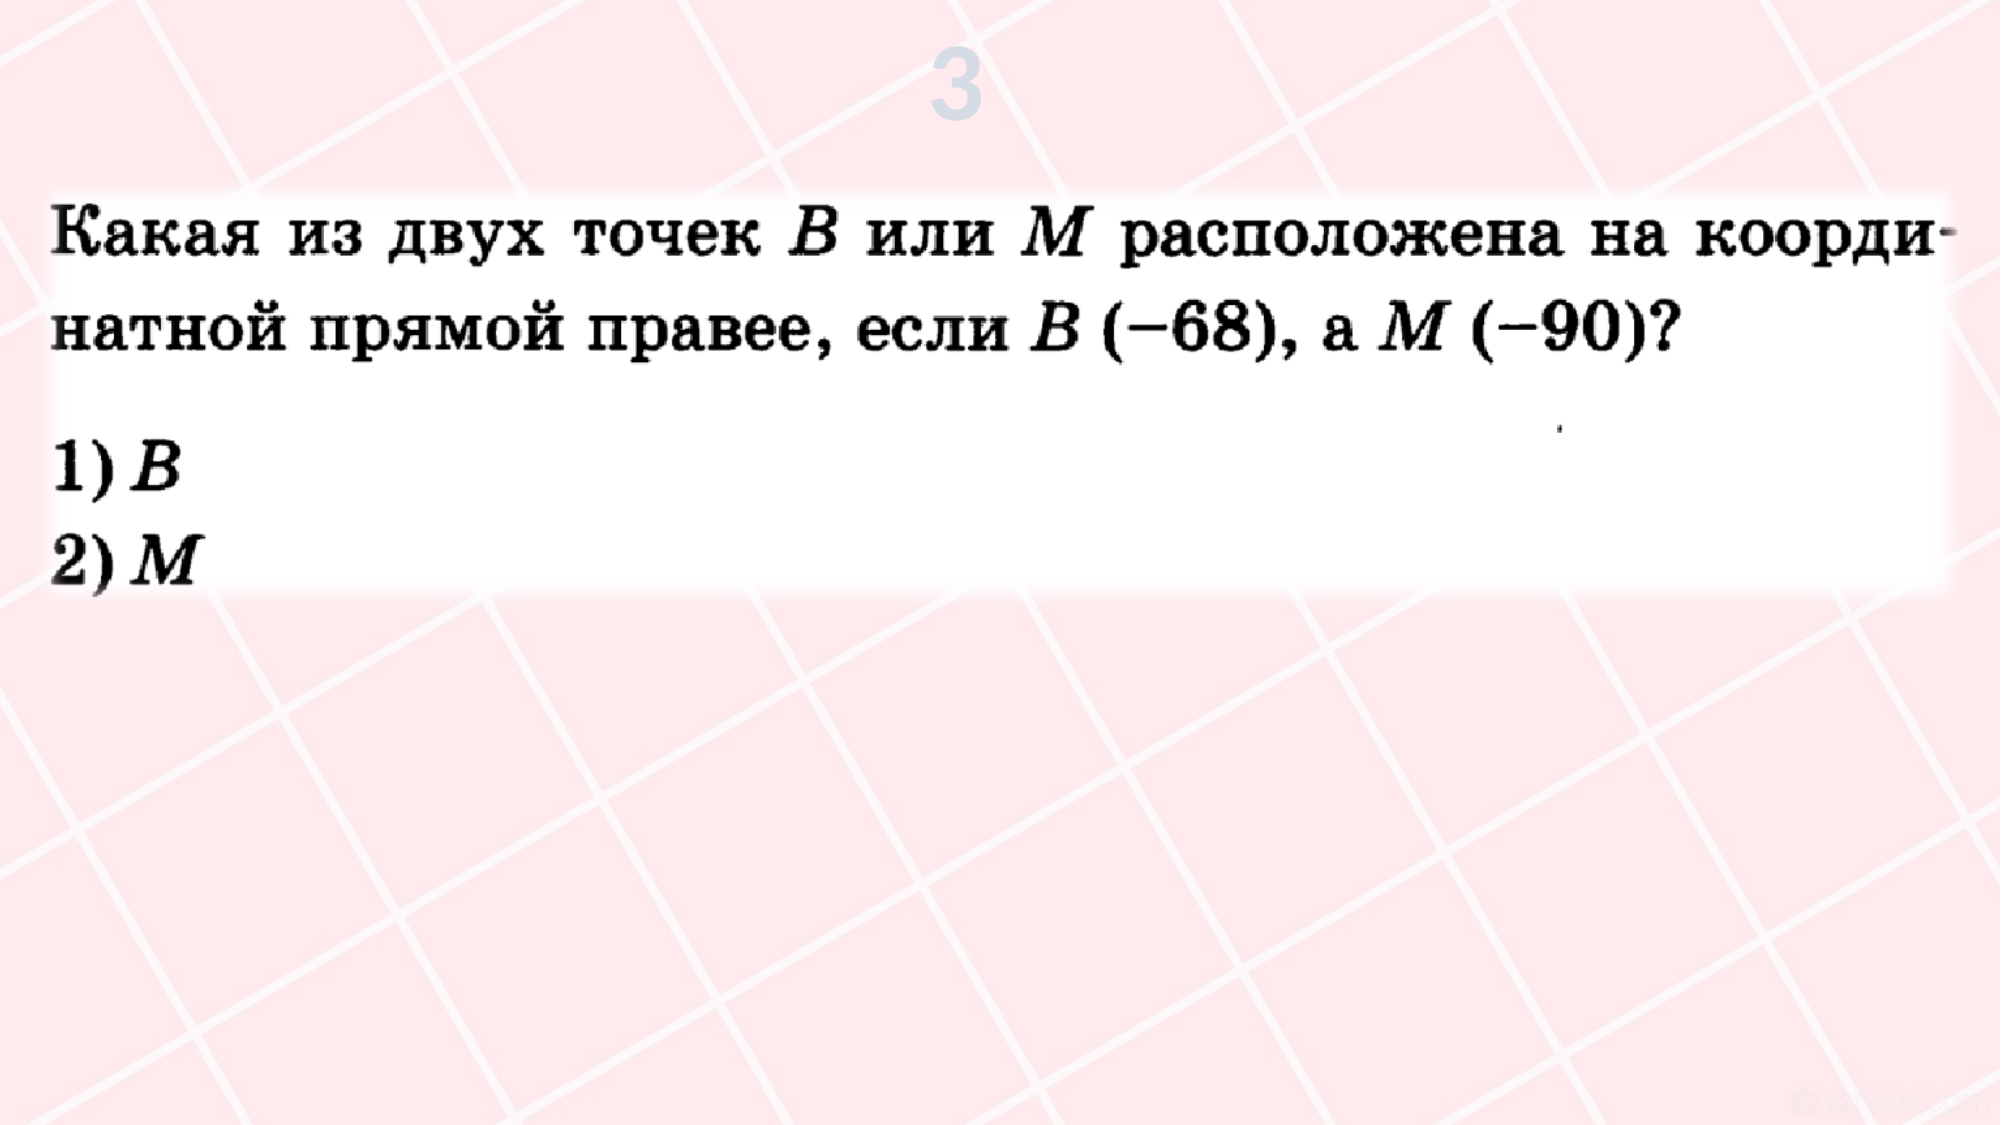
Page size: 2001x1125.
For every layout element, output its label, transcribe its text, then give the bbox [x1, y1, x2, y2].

picture [32, 175, 1968, 614]
text_box 3 [912, 0, 1000, 150]
